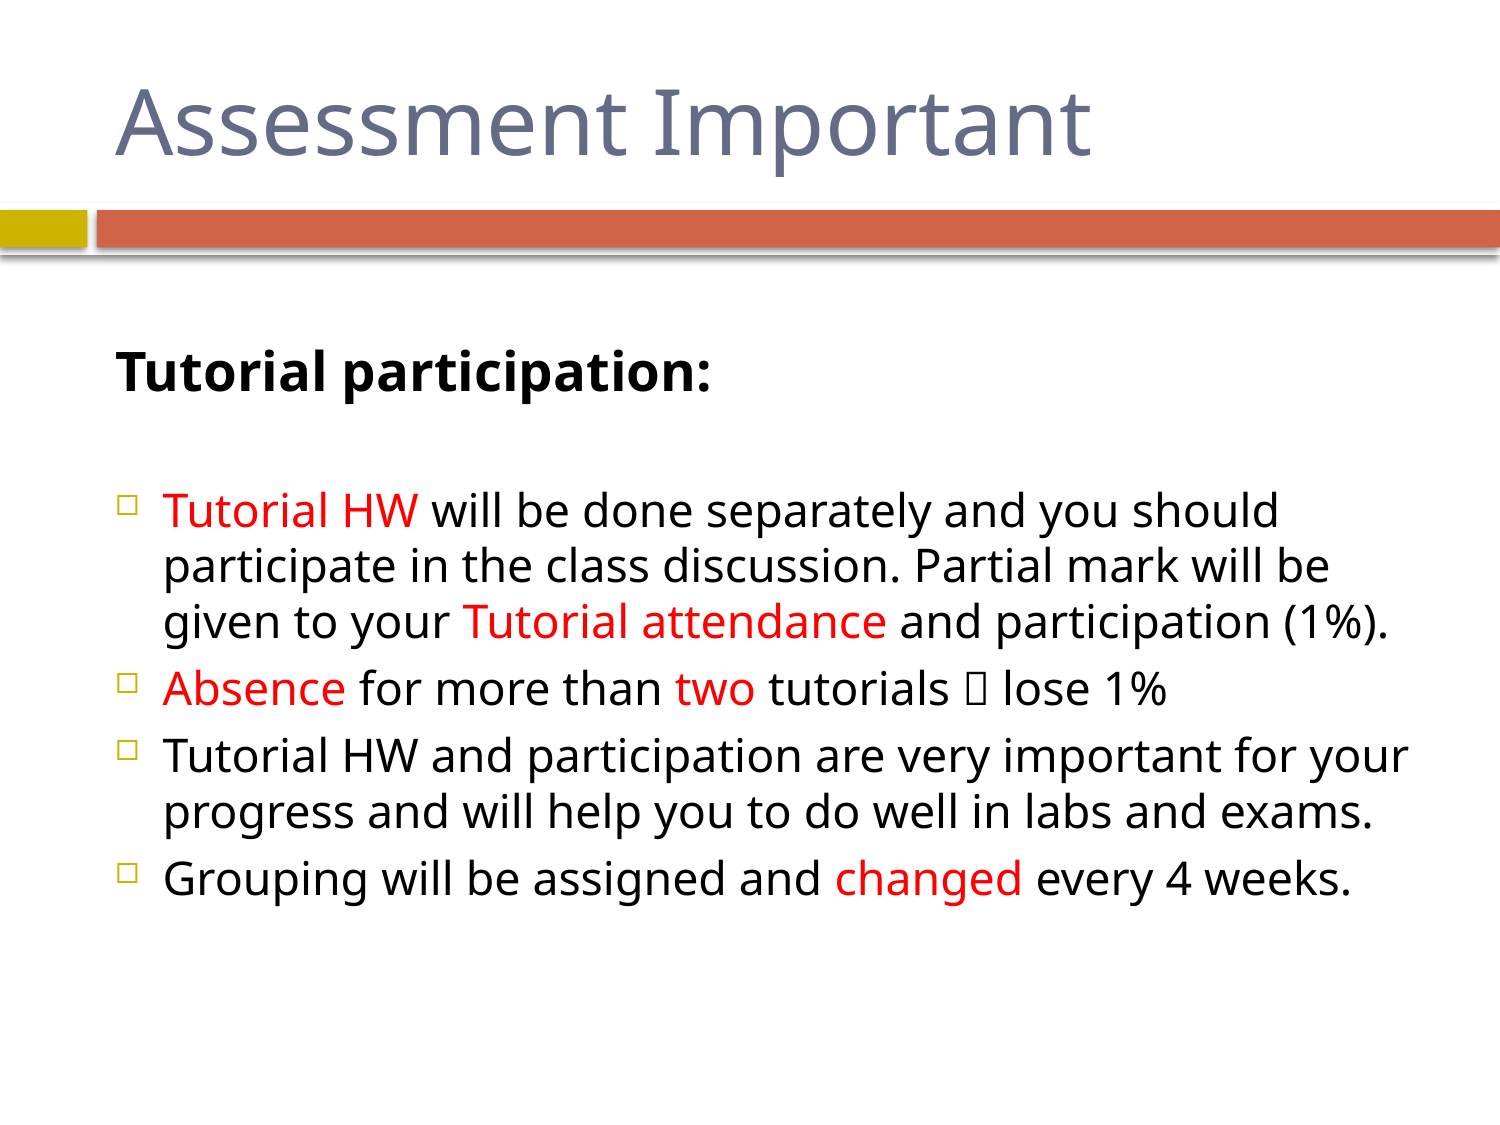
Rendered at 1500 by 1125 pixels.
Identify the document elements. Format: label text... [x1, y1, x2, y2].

list Tutorial participation: Tutorial HW will be done separately and you should participate in the class discussion. Partial mark will be given to your Tutorial attendance and participation (1%). Absence for more than two tutorials  lose 1% Tutorial HW and participation are very important for your progress and will help you to do well in labs and exams. Grouping will be assigned and changed every 4 weeks. [100, 262, 1438, 1000]
title Assessment Important [100, 37, 1438, 200]
